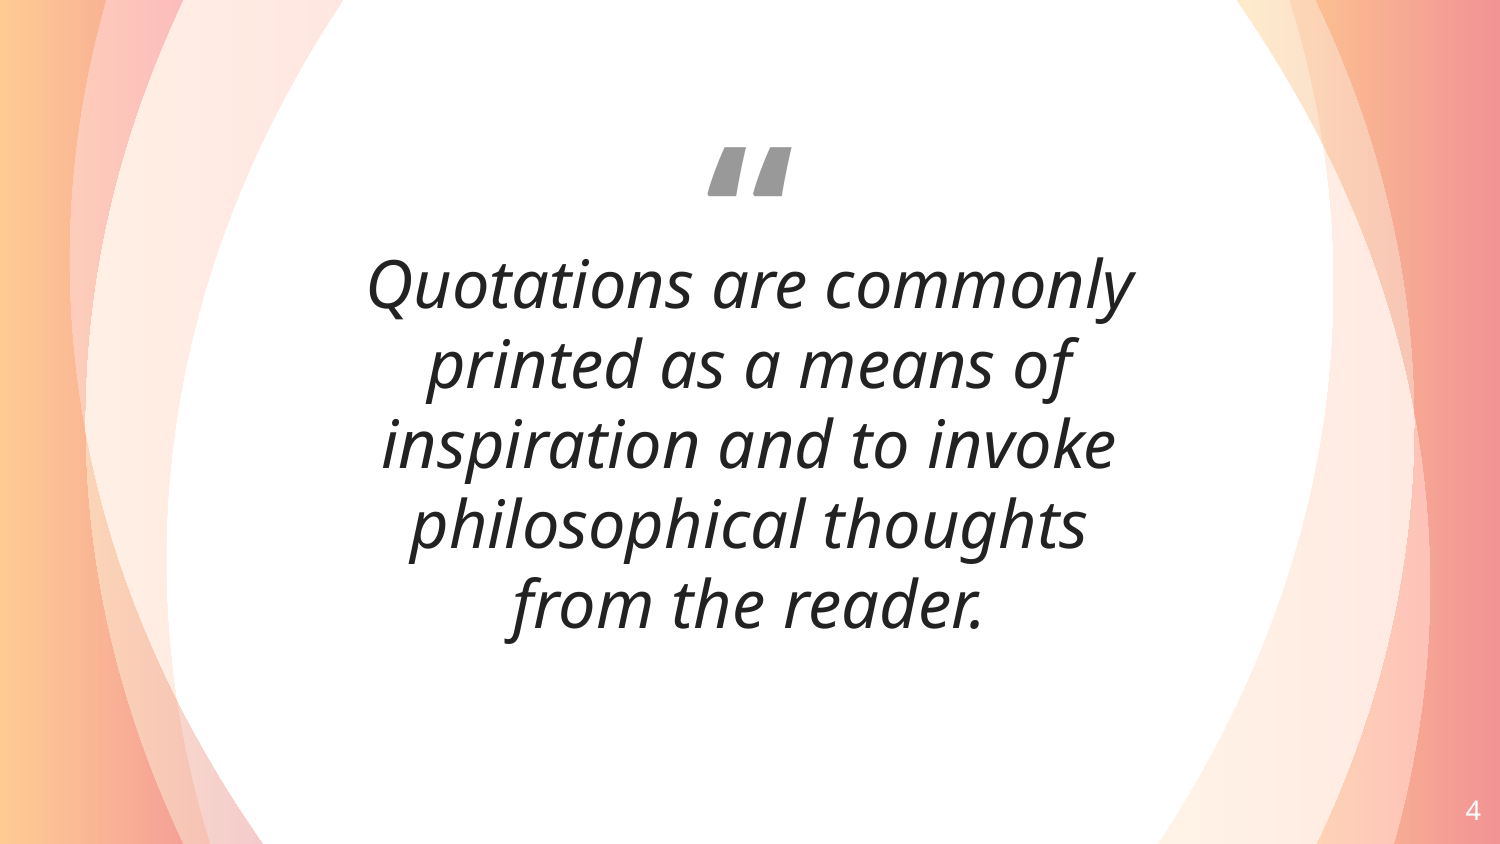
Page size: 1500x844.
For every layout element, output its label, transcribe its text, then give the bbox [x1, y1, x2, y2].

slide_number ‹#› [1391, 779, 1482, 844]
list Quotations are commonly printed as a means of inspiration and to invoke philosophical thoughts from the reader. [334, 242, 1166, 742]
